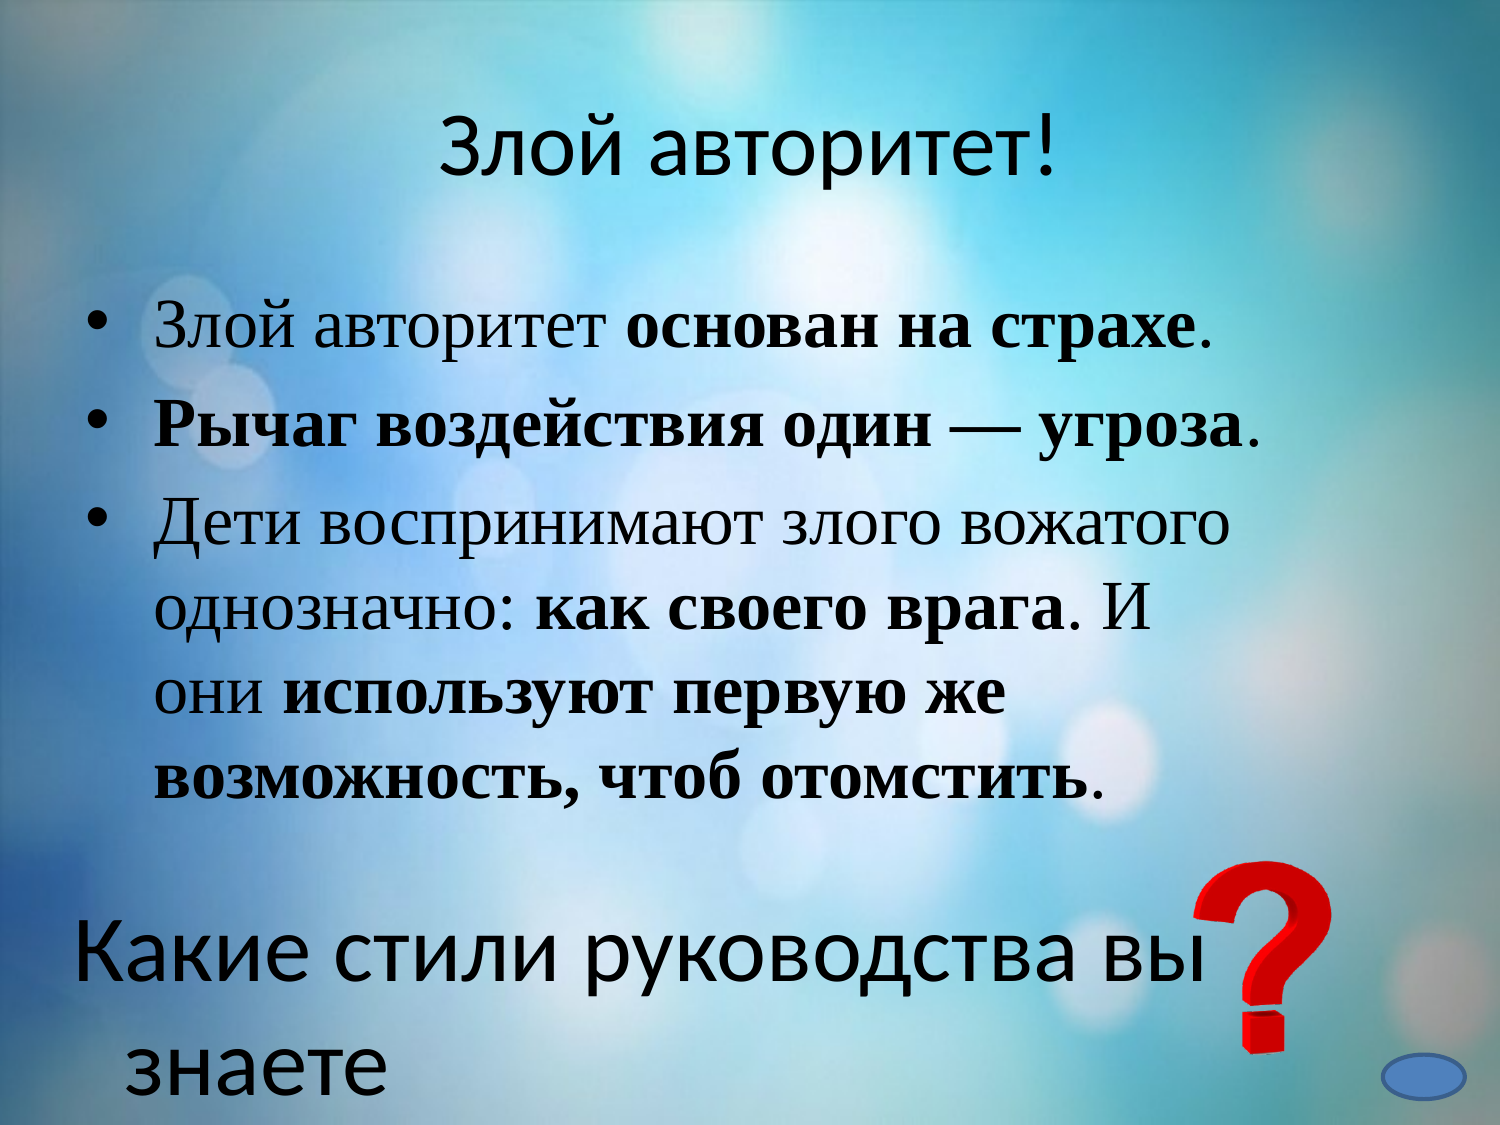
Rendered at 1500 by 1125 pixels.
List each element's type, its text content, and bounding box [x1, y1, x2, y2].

picture [0, 0, 1500, 1125]
list Какие стили руководства вы знаете [58, 878, 1231, 1125]
title Злой авторитет! [75, 45, 1425, 233]
text_box [1385, 1052, 1467, 1102]
list Злой авторитет основан на страхе. Рычаг воздействия один — угроза. Дети воспринимают злого вожатого однозначно: как своего врага. И они используют первую же возможность, чтоб отомстить. [70, 269, 1407, 821]
